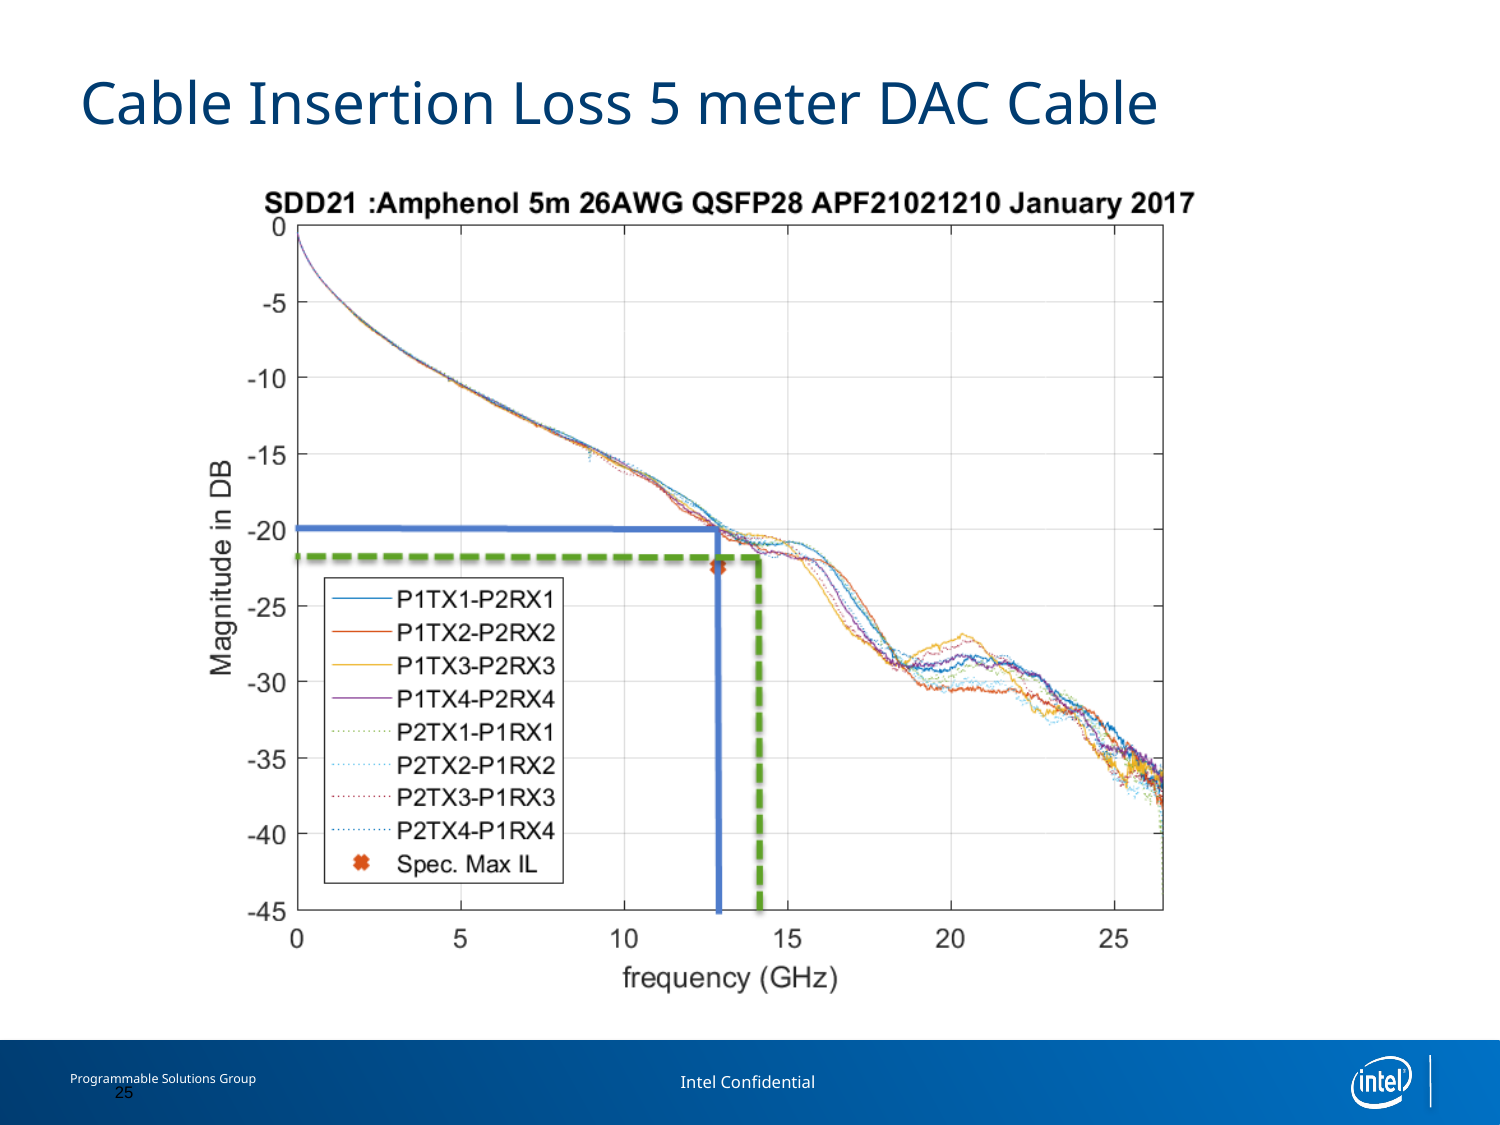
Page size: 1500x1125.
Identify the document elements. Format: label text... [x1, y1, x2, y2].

picture [153, 162, 1267, 999]
picture [1351, 1056, 1412, 1109]
title Cable Insertion Loss 5 meter DAC Cable [80, 65, 1444, 194]
slide_number 25 [19, 1069, 134, 1116]
